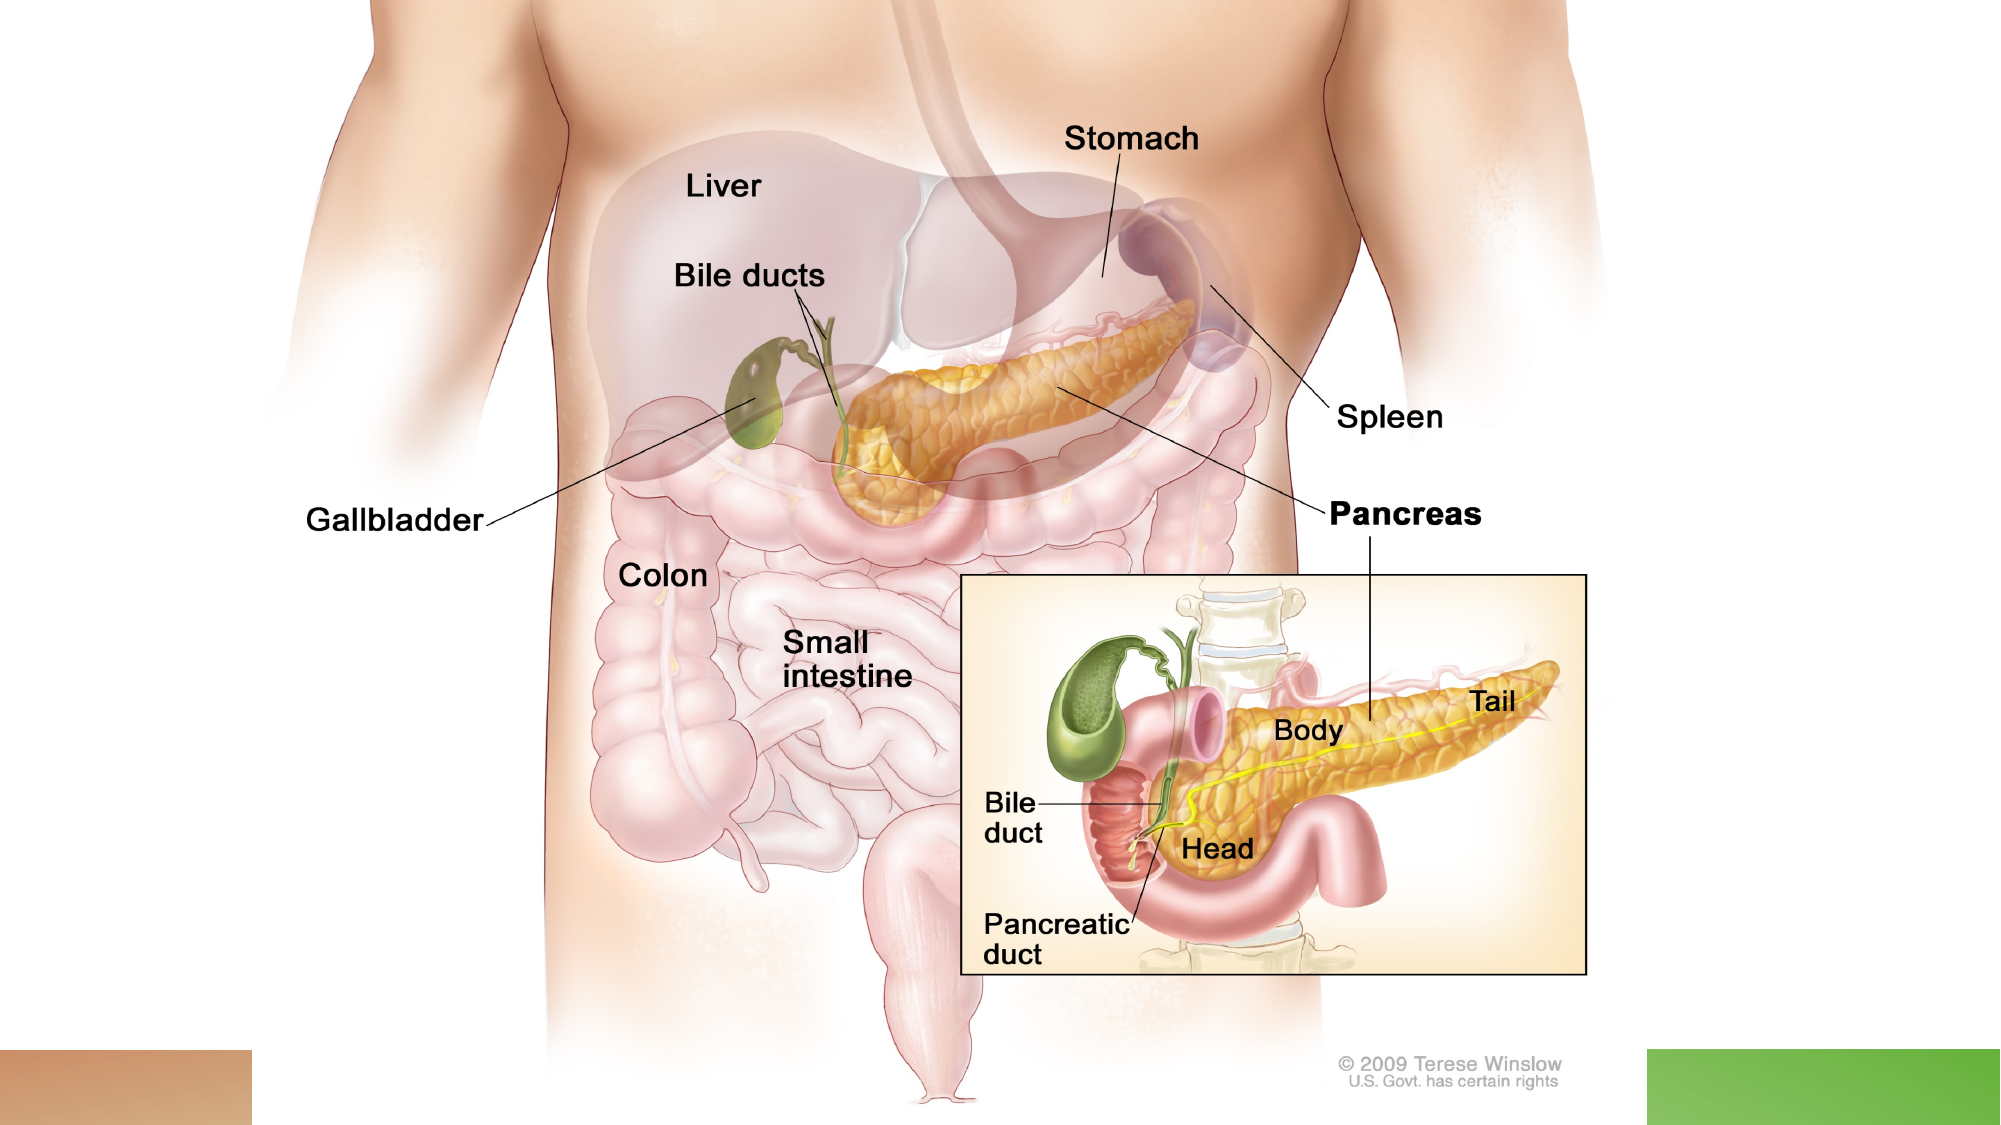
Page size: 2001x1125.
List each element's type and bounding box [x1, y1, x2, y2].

picture [252, 0, 1647, 1125]
